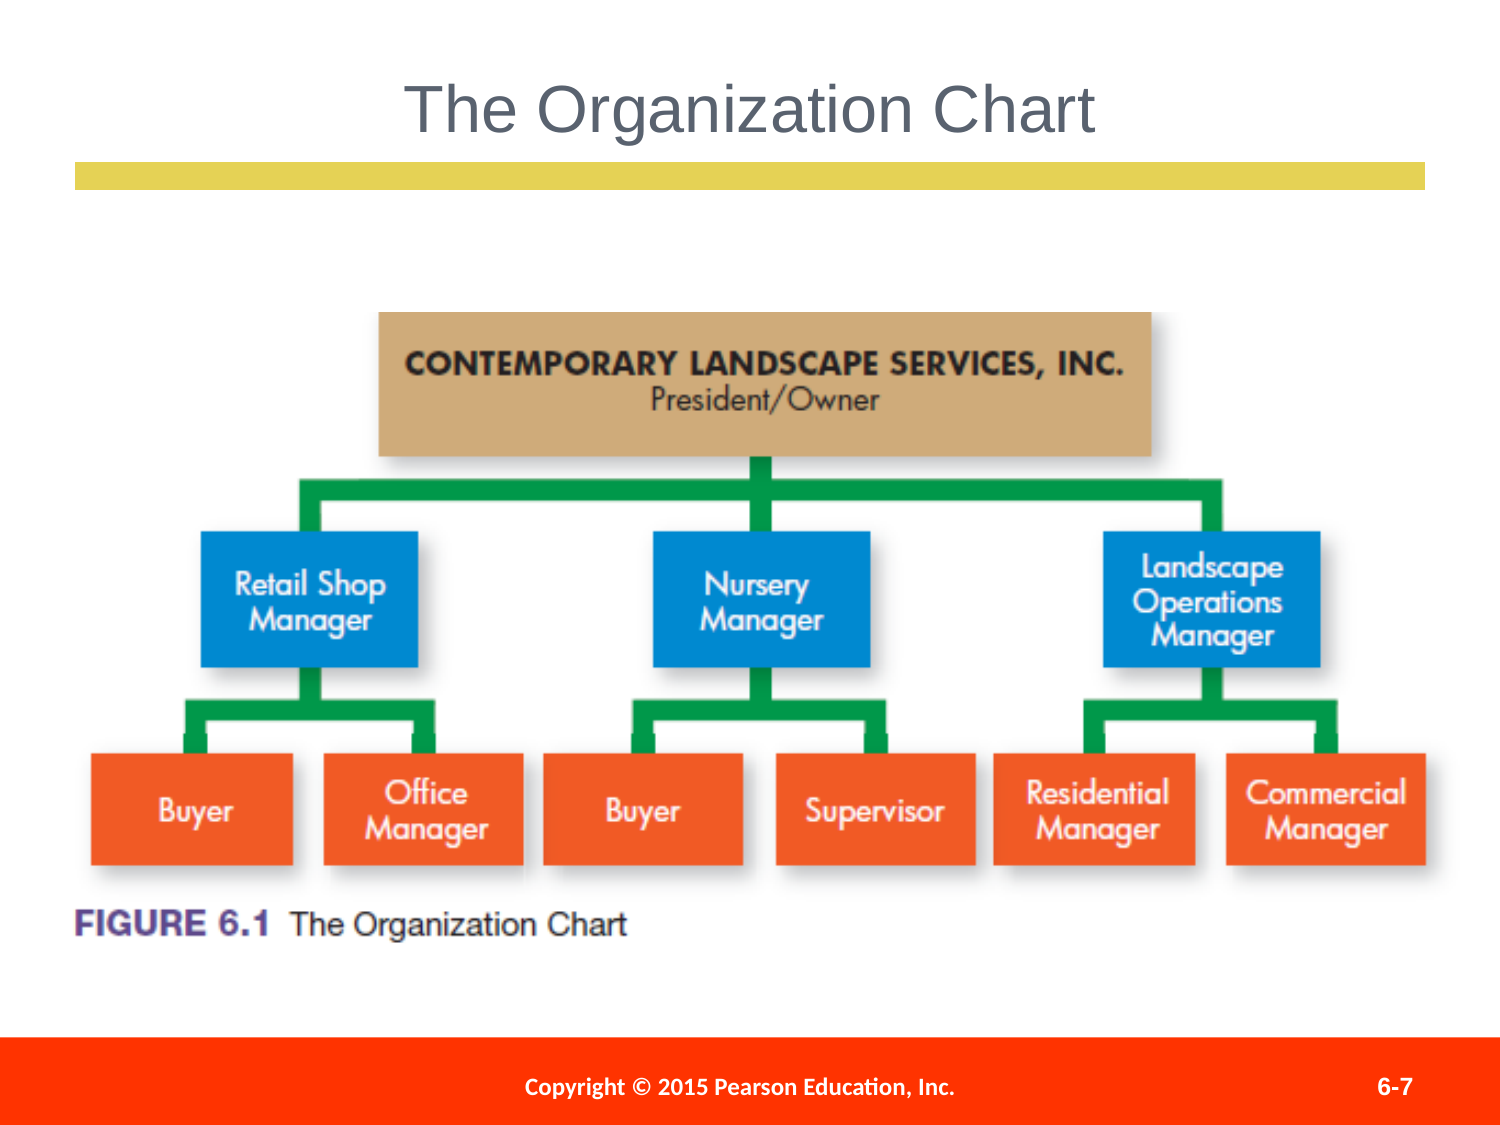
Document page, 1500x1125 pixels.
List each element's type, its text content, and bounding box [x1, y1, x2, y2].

picture [28, 312, 1488, 954]
title The Organization Chart [74, 12, 1426, 201]
